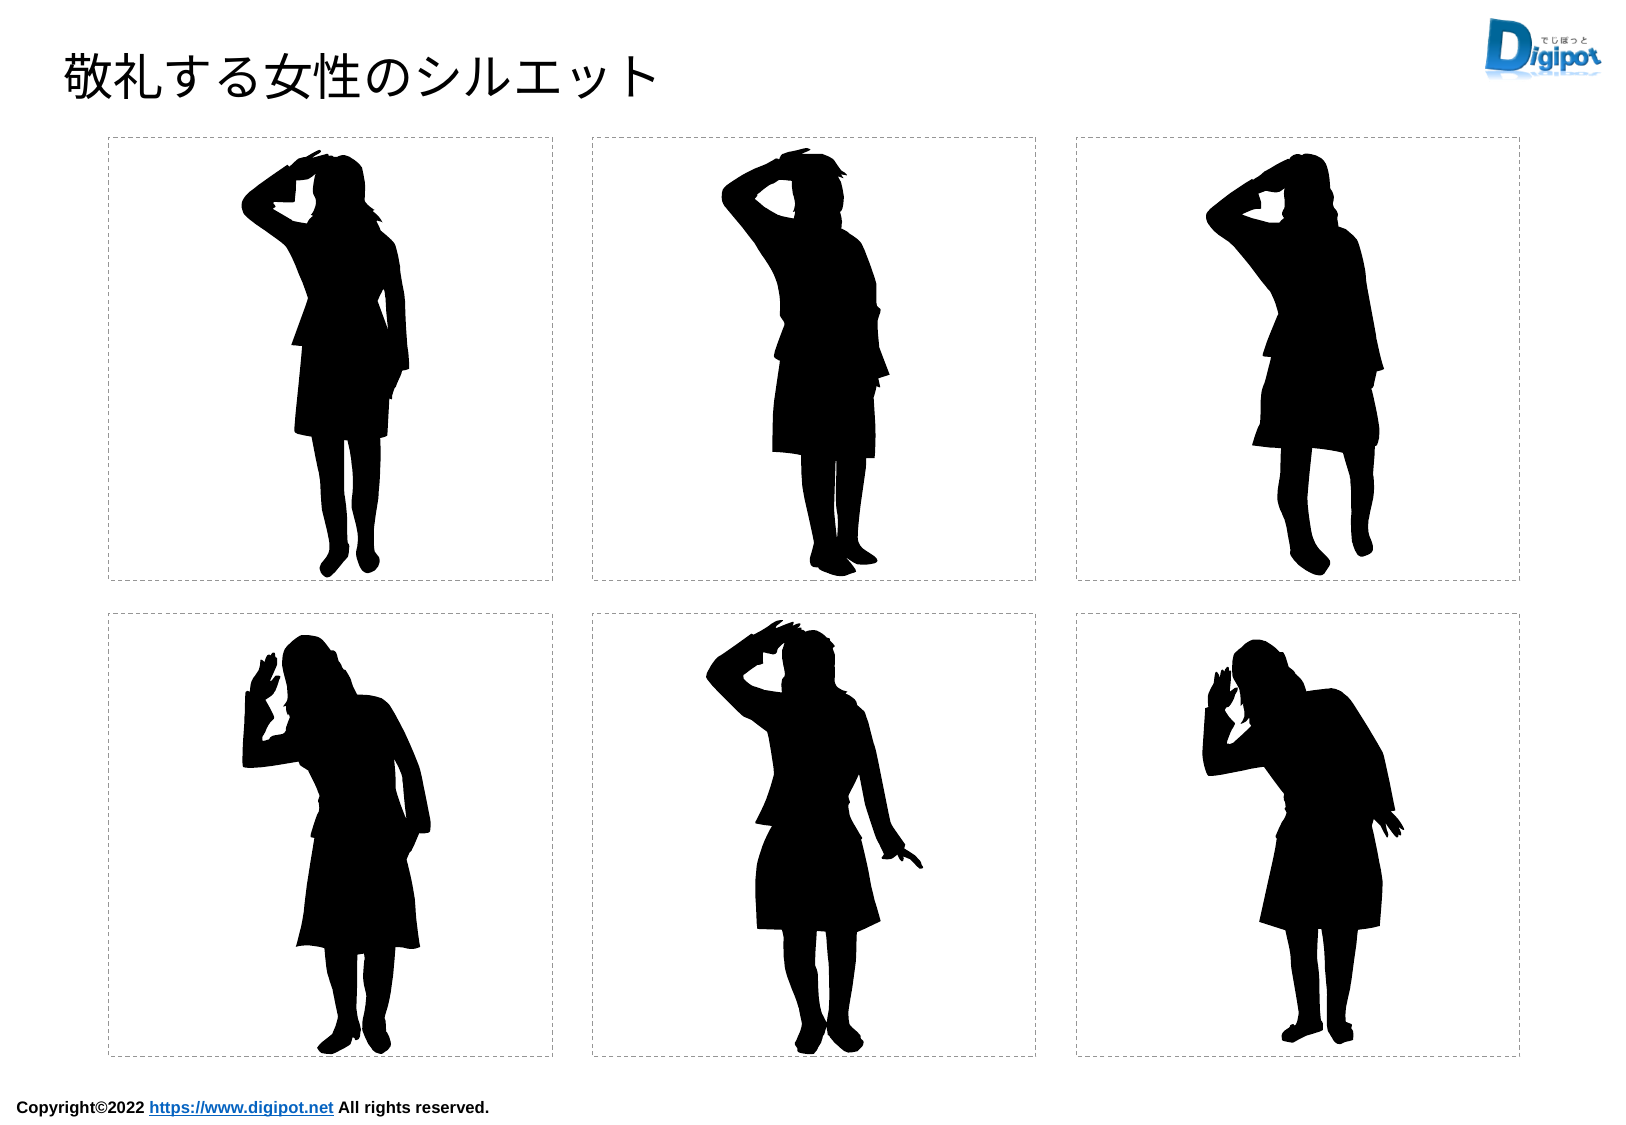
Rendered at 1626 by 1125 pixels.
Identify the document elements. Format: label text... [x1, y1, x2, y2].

text_box [706, 620, 924, 1055]
text_box [1202, 639, 1405, 1045]
text_box 敬礼する女性のシルエット [48, 38, 679, 113]
text_box [1206, 153, 1385, 576]
text_box [242, 635, 431, 1055]
text_box [721, 148, 890, 577]
text_box [241, 149, 410, 578]
picture [1485, 18, 1602, 82]
